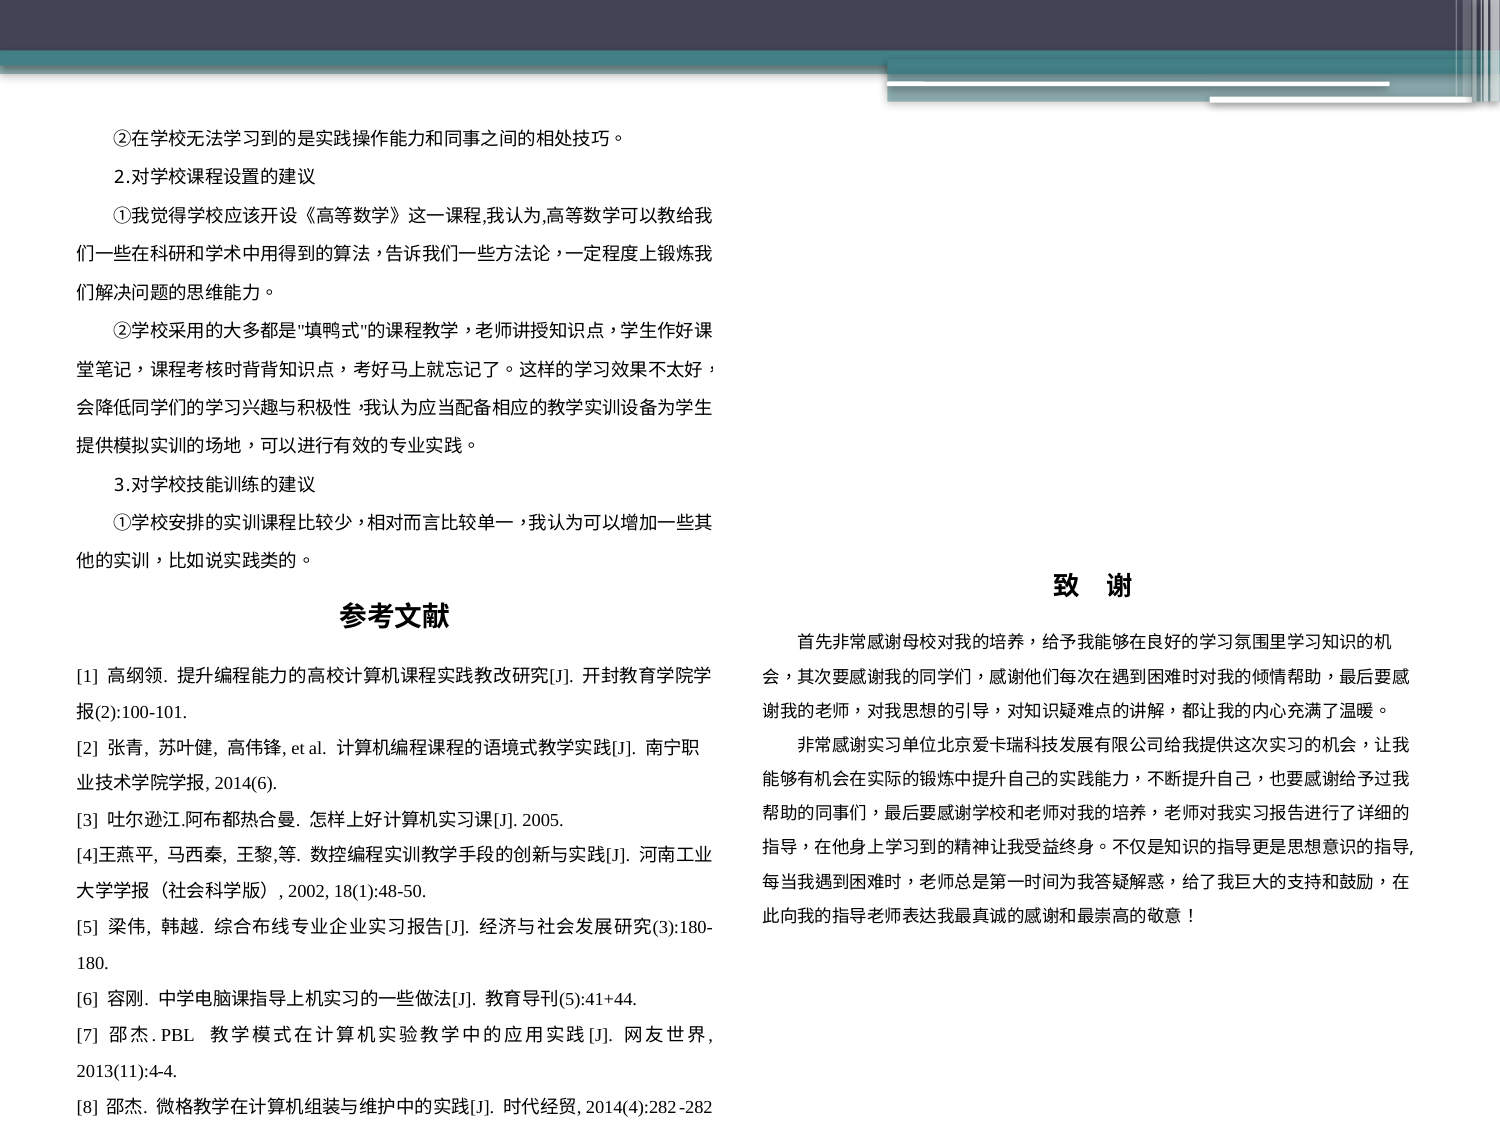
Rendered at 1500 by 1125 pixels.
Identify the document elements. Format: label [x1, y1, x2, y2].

list [762, 546, 1426, 934]
list [76, 114, 715, 1125]
